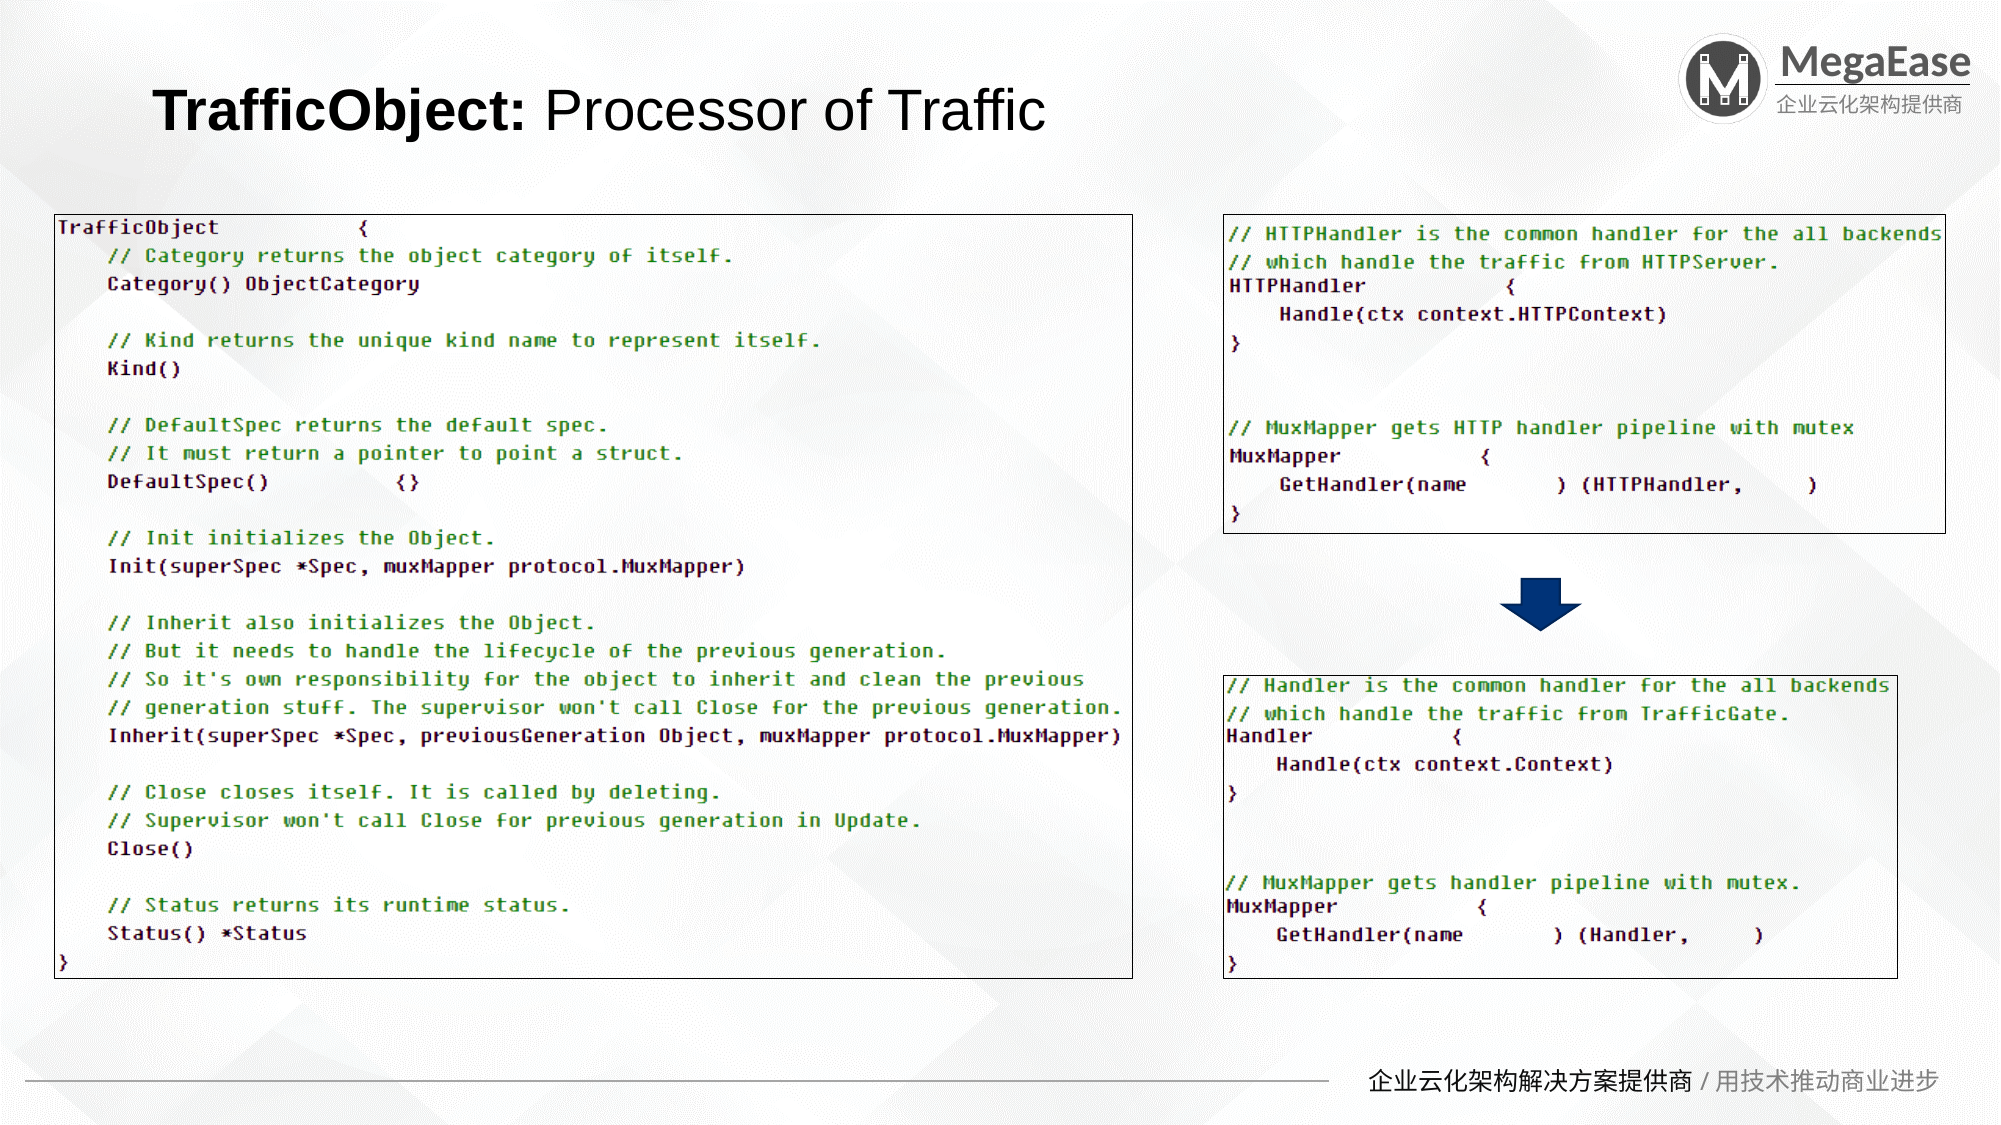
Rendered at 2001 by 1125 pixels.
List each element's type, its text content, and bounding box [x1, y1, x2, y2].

text_box TrafficObject: Processor of Traffic [137, 64, 1063, 150]
picture [0, 0, 2000, 1125]
text_box [1499, 577, 1583, 632]
